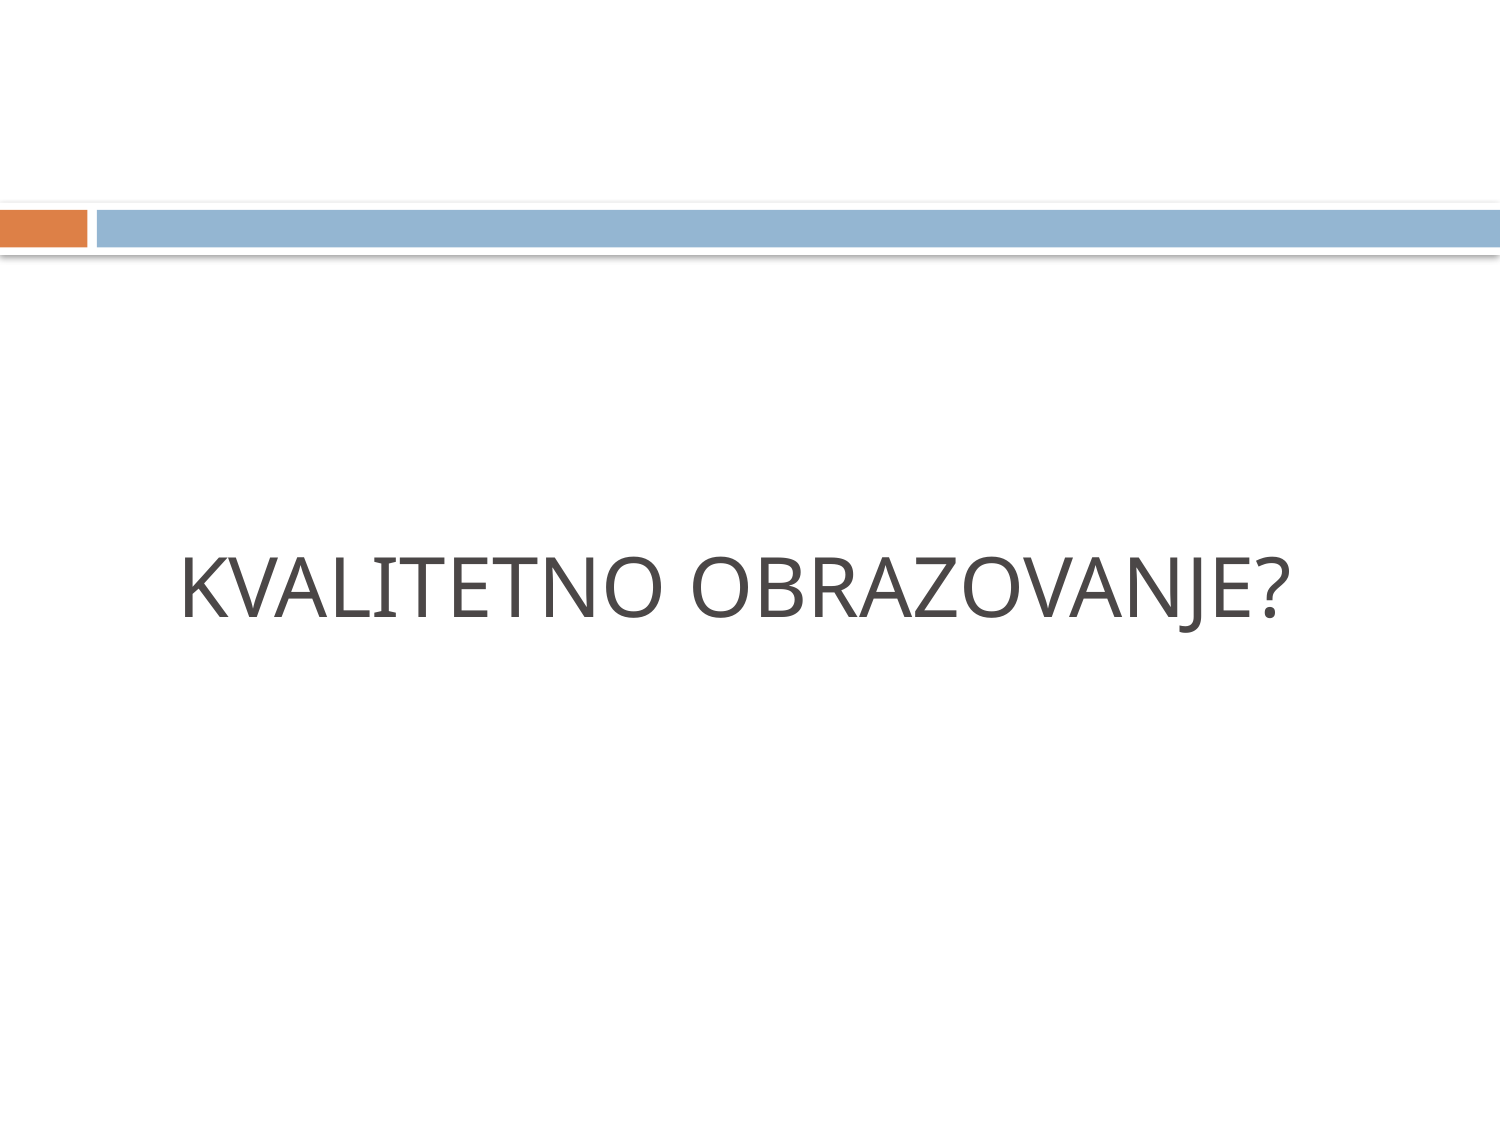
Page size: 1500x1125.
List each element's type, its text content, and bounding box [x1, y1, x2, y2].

text_box KVALITETNO OBRAZOVANJE? [76, 527, 1393, 642]
